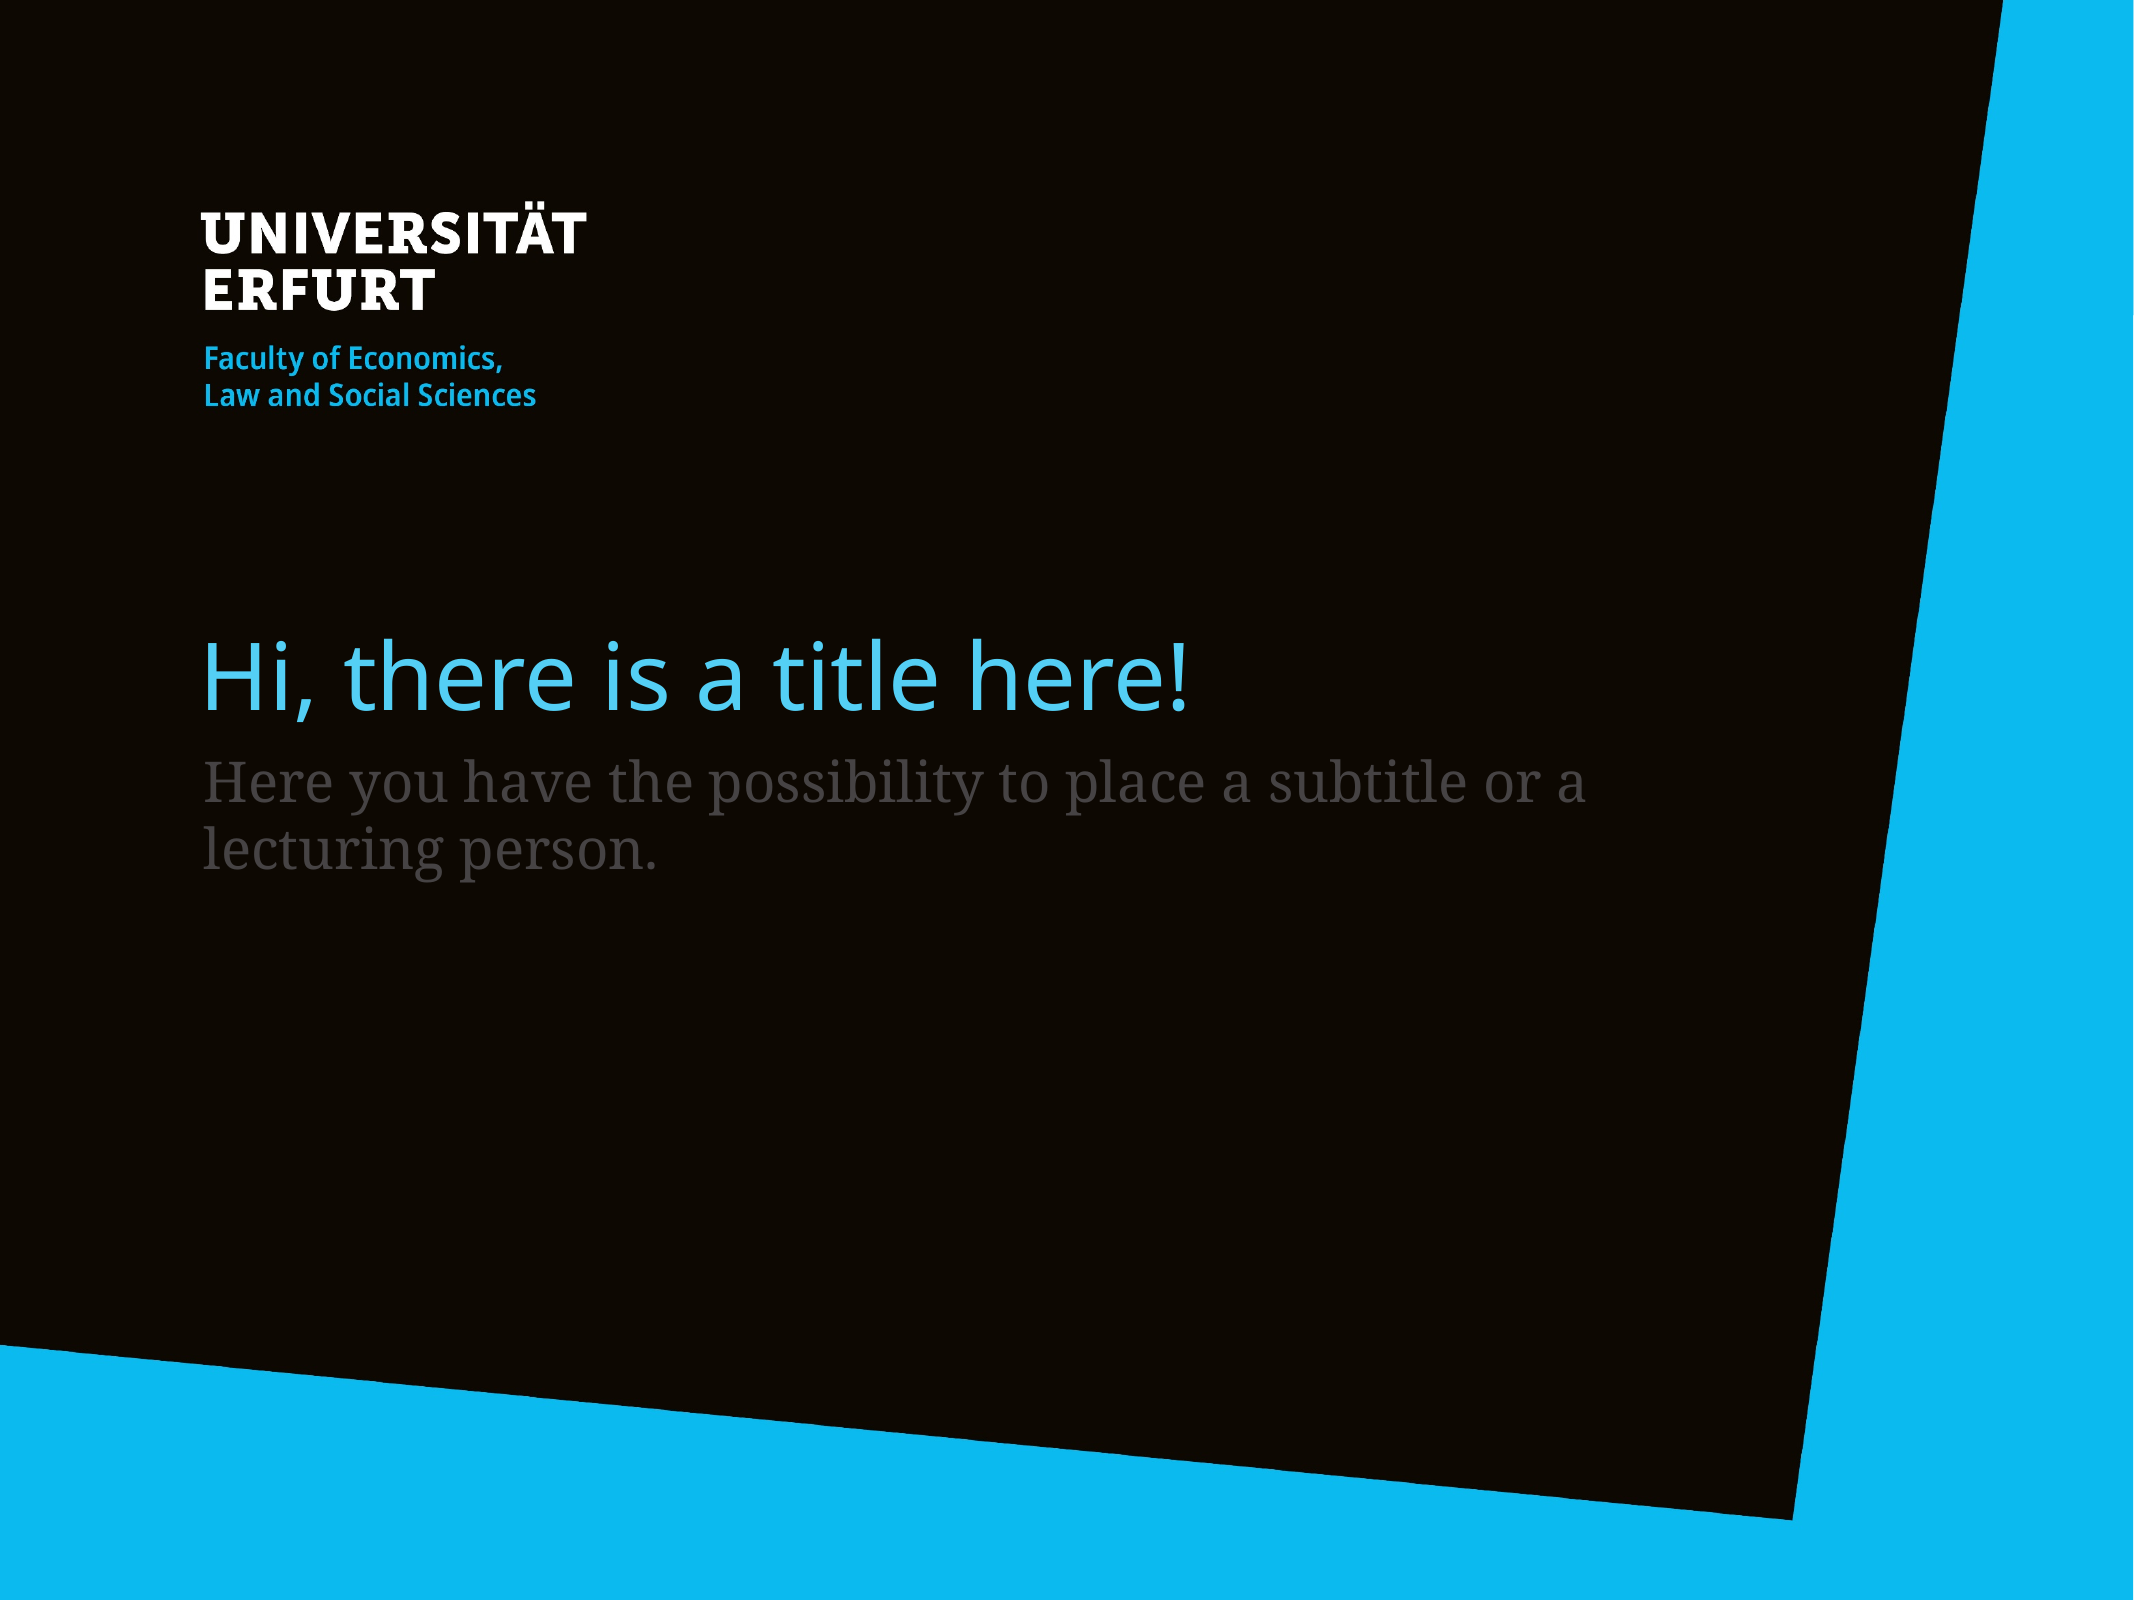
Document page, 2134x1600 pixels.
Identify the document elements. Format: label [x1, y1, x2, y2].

picture [0, 0, 2004, 1520]
